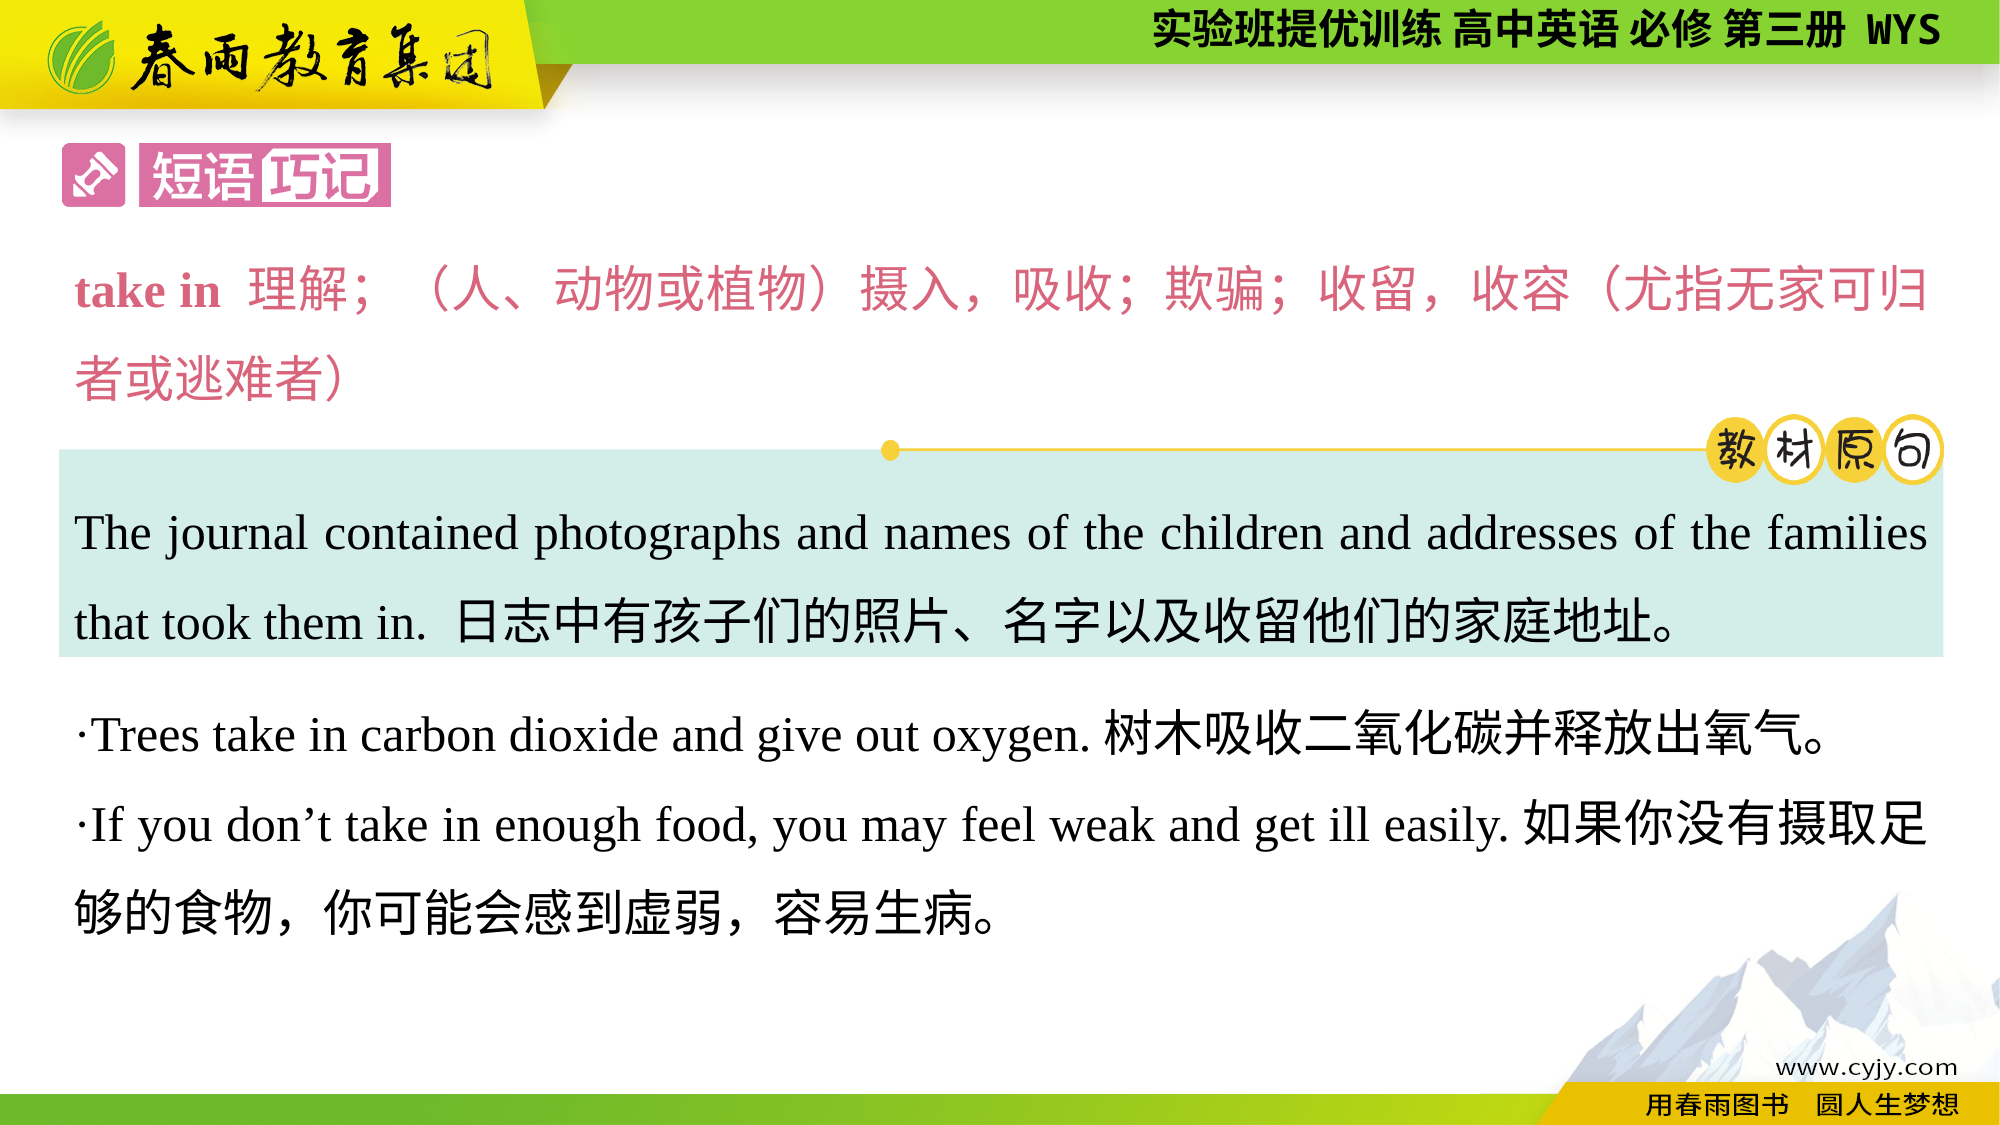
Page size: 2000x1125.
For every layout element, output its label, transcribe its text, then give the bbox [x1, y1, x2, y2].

picture [0, 0, 2000, 1125]
text_box ·Trees take in carbon dioxide and give out oxygen.树木吸收二氧化碳并释放出氧气。 ·If you don’t take in enough food, you may feel weak and get ill easily.如果你没有摄取足够的食物，你可能会感到虚弱，容易生病。 [59, 664, 1944, 949]
text_box The journal contained photographs and names of the children and addresses of the families that took them in. 日志中有孩子们的照片、名字以及收留他们的家庭地址。 [59, 449, 1944, 657]
list take in 理解；（人、动物或植物）摄入，吸收；欺骗；收留，收容（尤指无家可归者或逃难者） [59, 219, 1944, 406]
